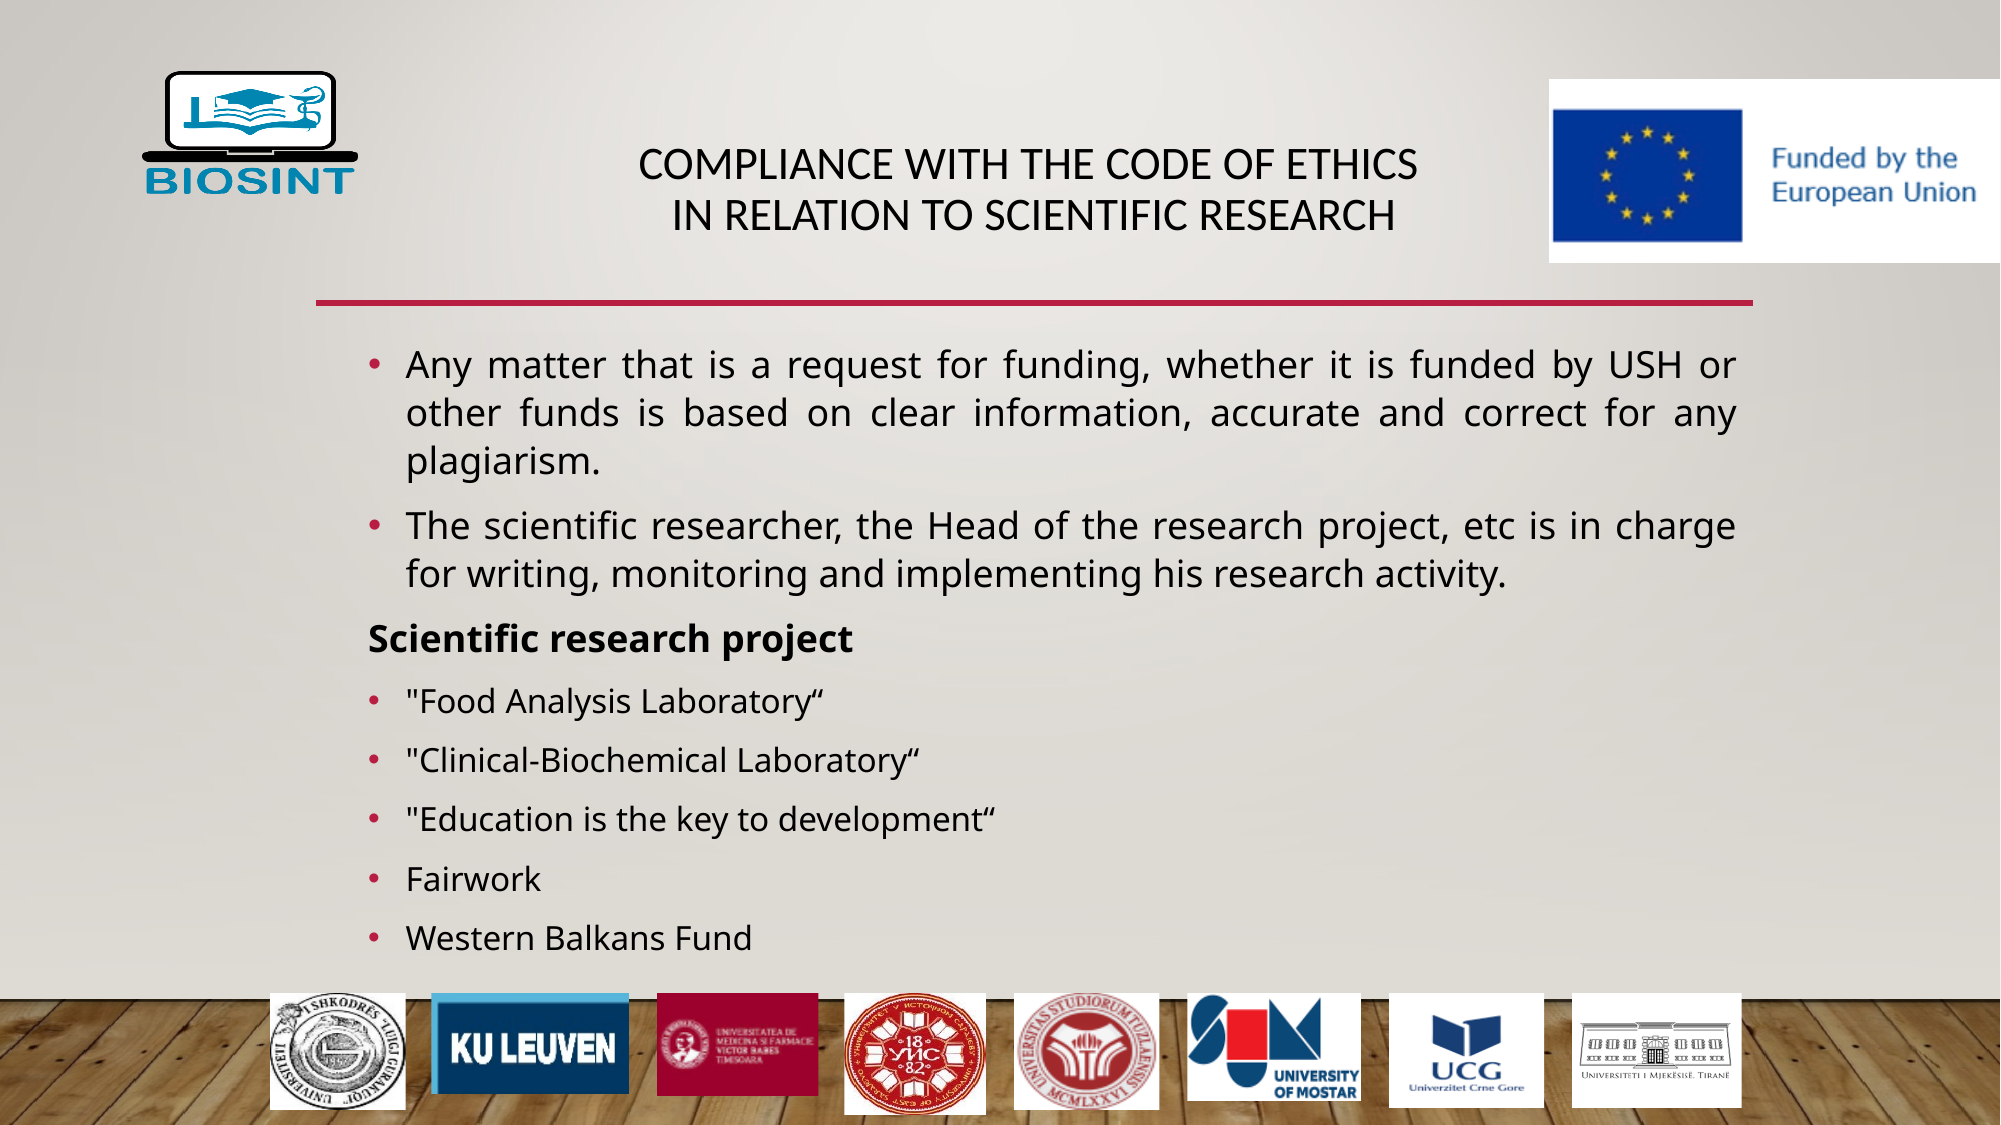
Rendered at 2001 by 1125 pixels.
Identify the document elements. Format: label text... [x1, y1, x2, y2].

picture [0, 0, 2001, 395]
list Any matter that is a request for funding, whether it is funded by USH or other funds is based on clear information, accurate and correct for any plagiarism. The scientific researcher, the Head of the research project, etc is in charge for writing, monitoring and implementing his research activity. Scientific research project "Food Analysis Laboratory“ "Clinical-Biochemical Laboratory“ "Education is the key to development“ Fairwork Western Balkans Fund [315, 330, 1754, 962]
picture [0, 992, 2001, 1125]
title Compliance with the code of ethics in relation to scientific research [315, 132, 1754, 305]
